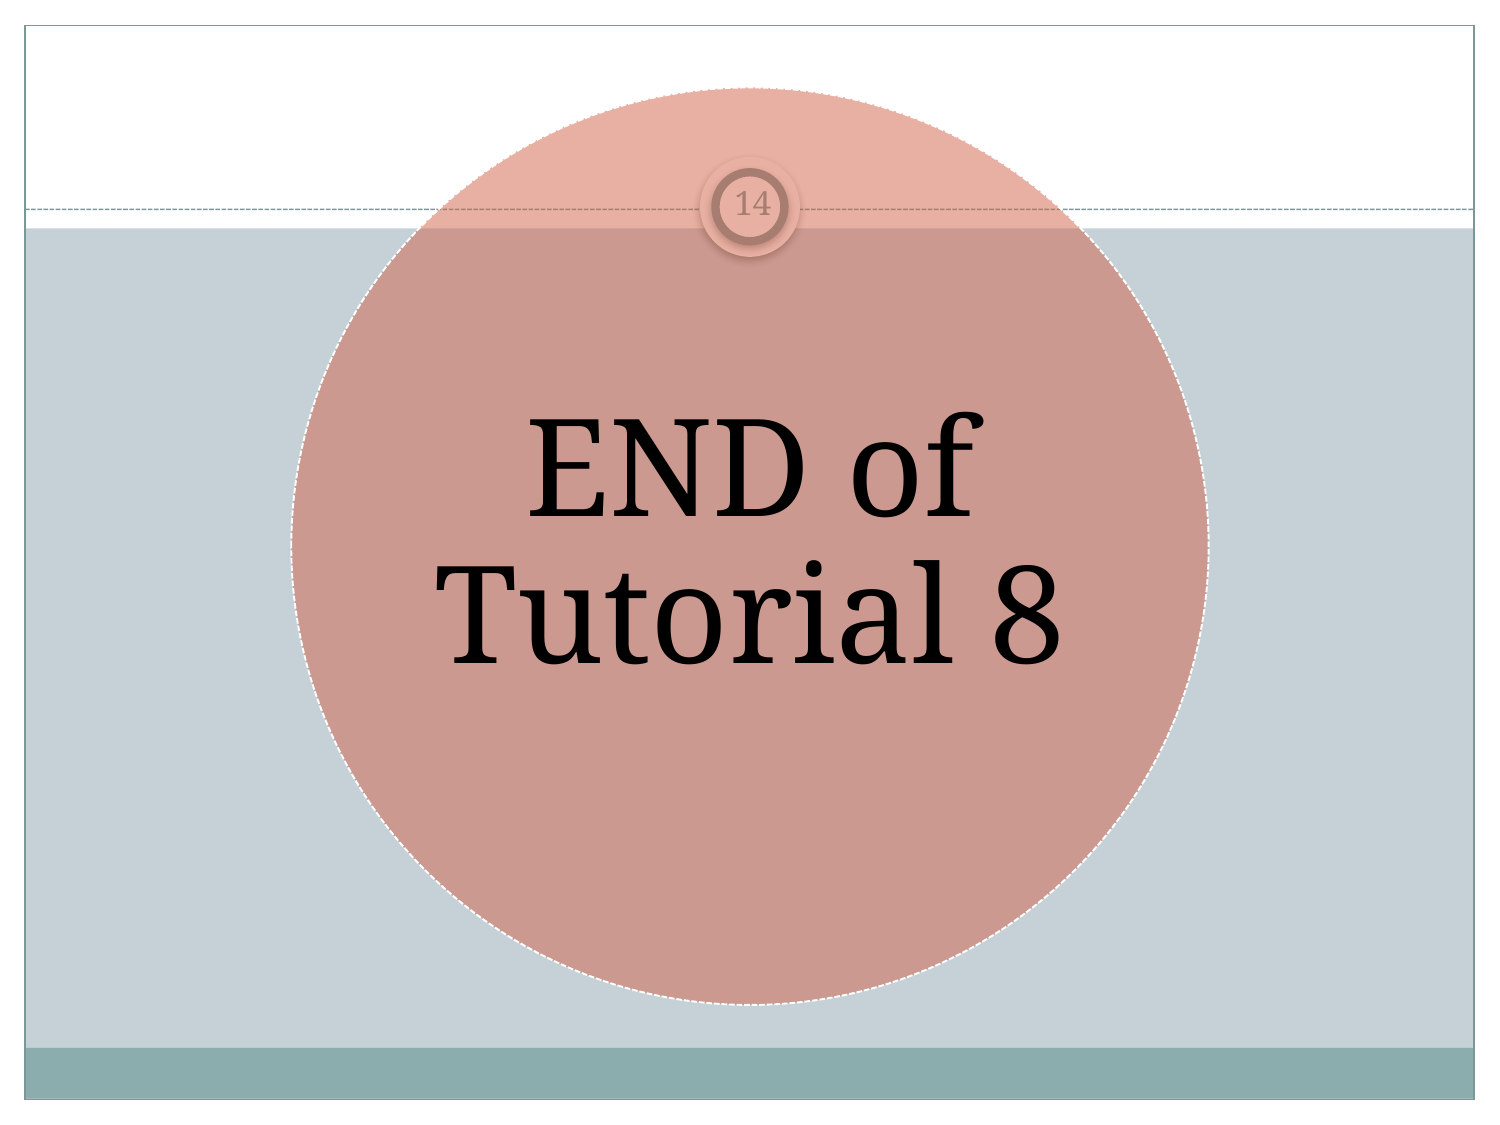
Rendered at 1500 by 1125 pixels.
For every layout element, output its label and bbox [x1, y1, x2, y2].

list [74, 87, 1426, 1006]
